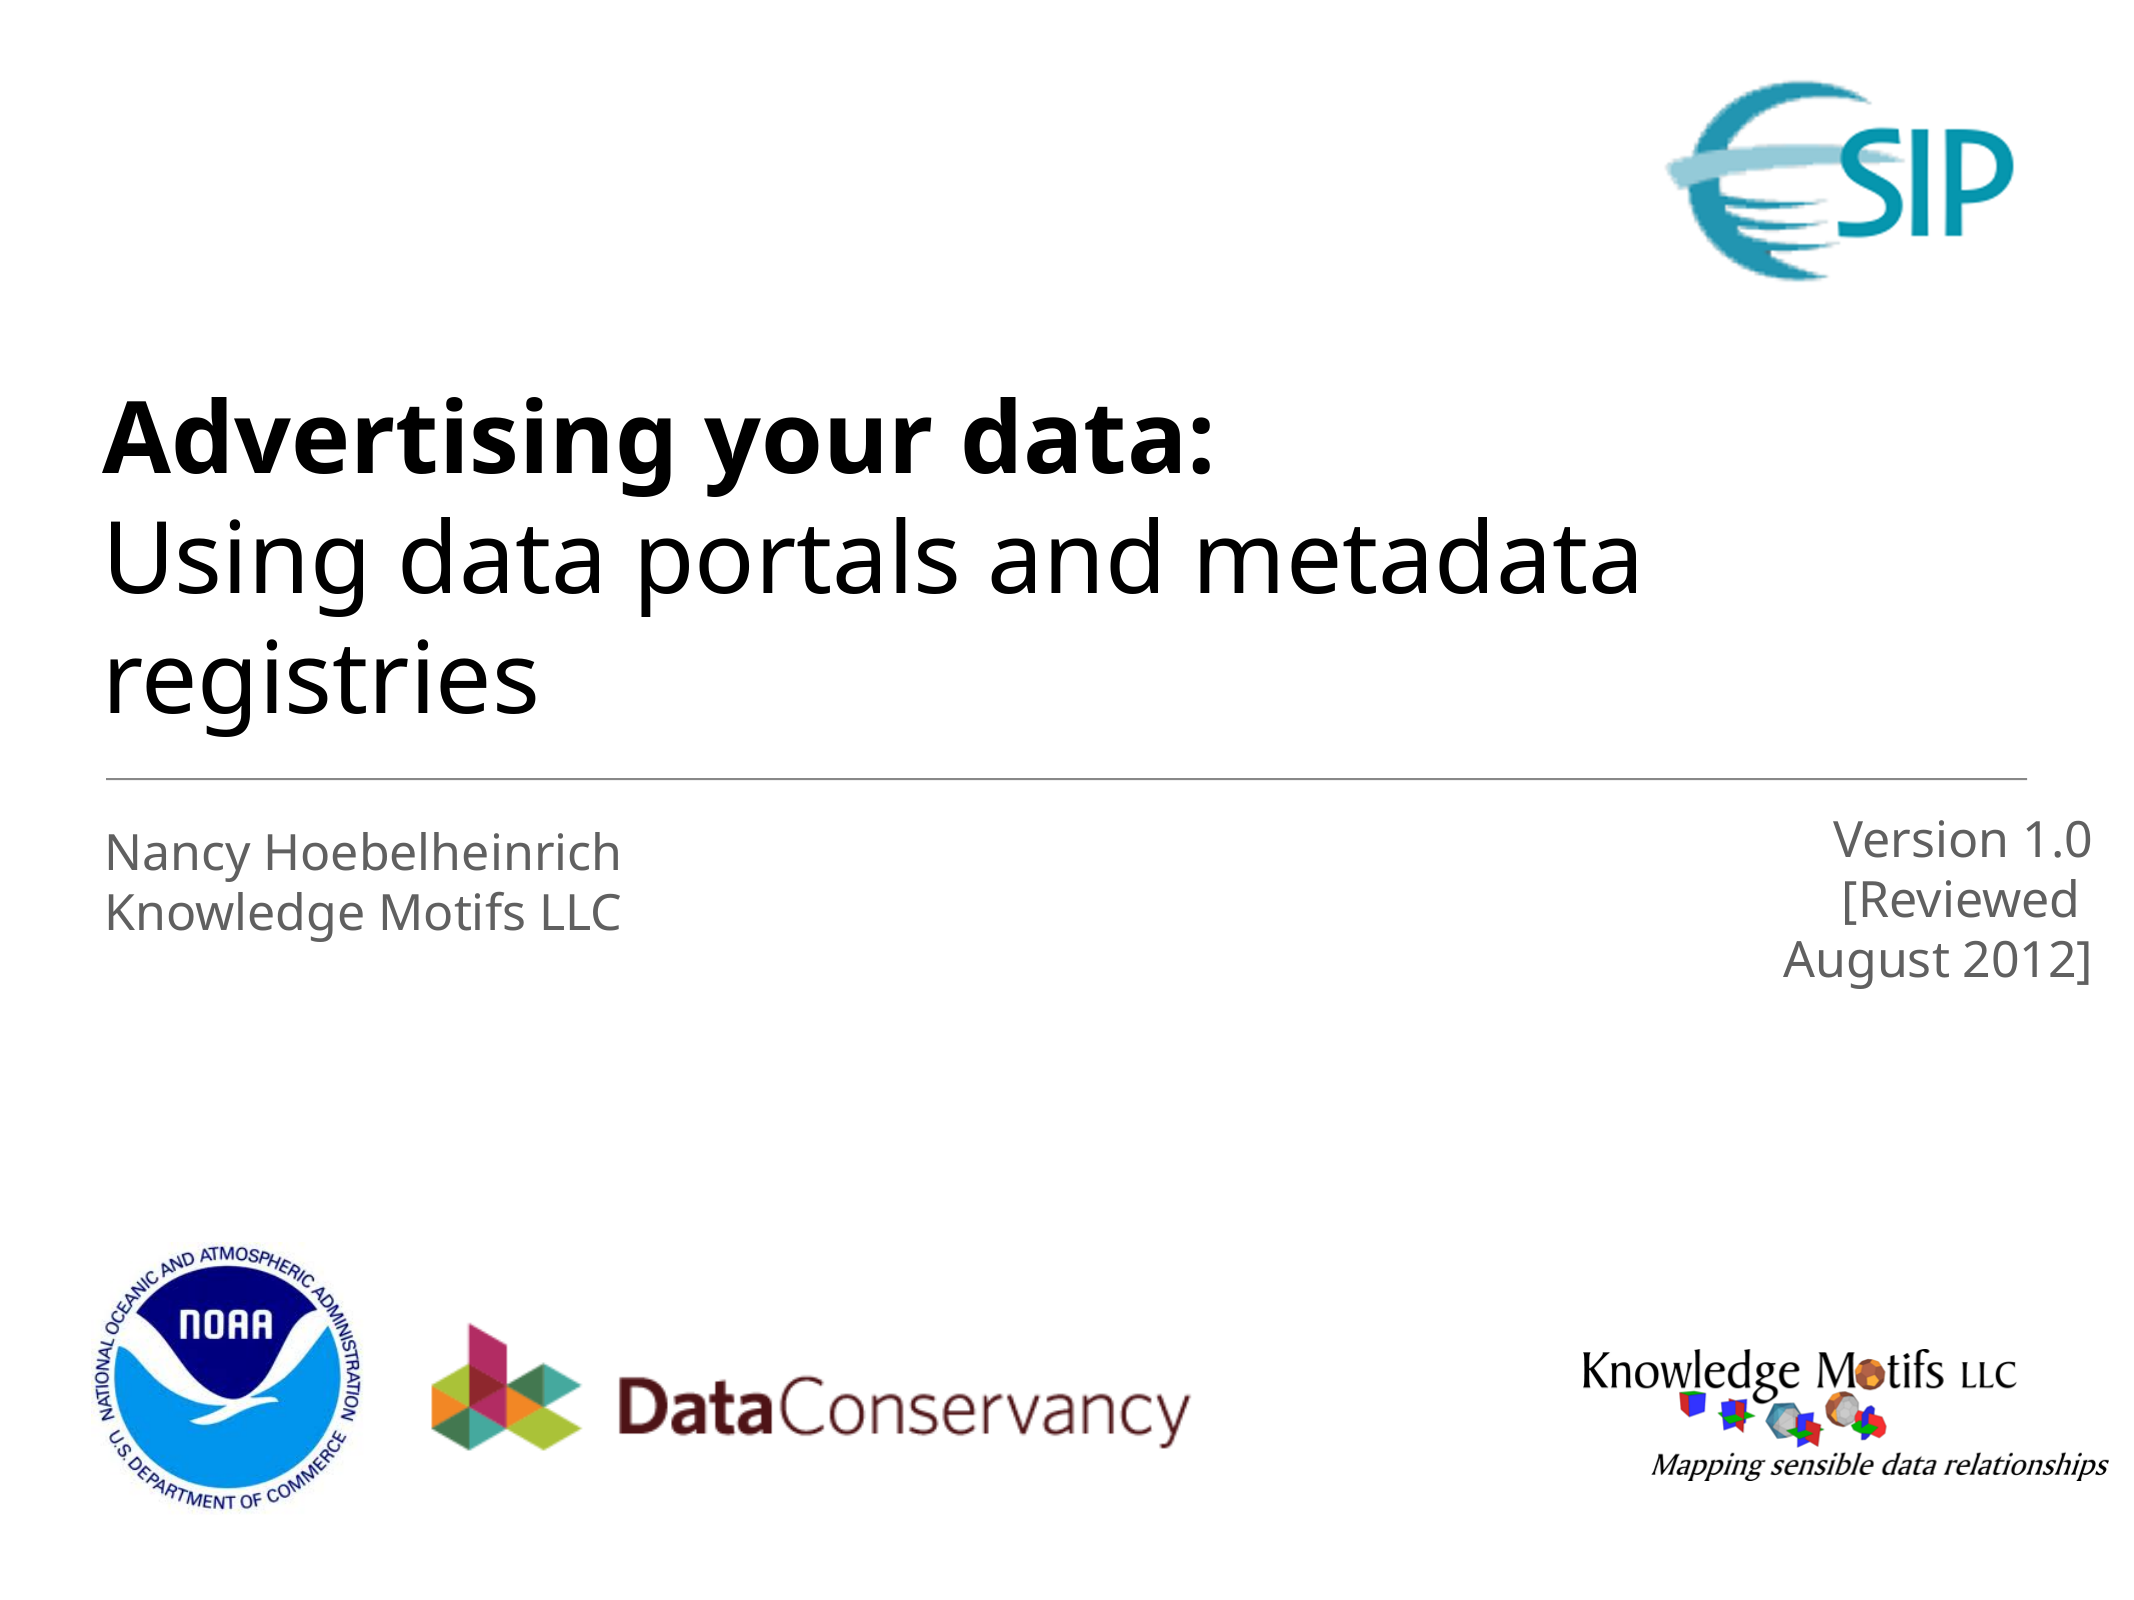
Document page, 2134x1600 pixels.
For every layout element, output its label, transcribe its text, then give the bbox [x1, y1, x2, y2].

picture [91, 1242, 364, 1515]
text_box Version 1.0 [Reviewed August 2012] [1491, 799, 2109, 995]
list Nancy Hoebelheinrich Knowledge Motifs LLC [95, 812, 742, 988]
title Advertising your data: Using data portals and metadata registries [93, 220, 2040, 742]
picture [1583, 1349, 2109, 1482]
picture [1654, 62, 2030, 220]
picture [428, 1316, 1196, 1452]
